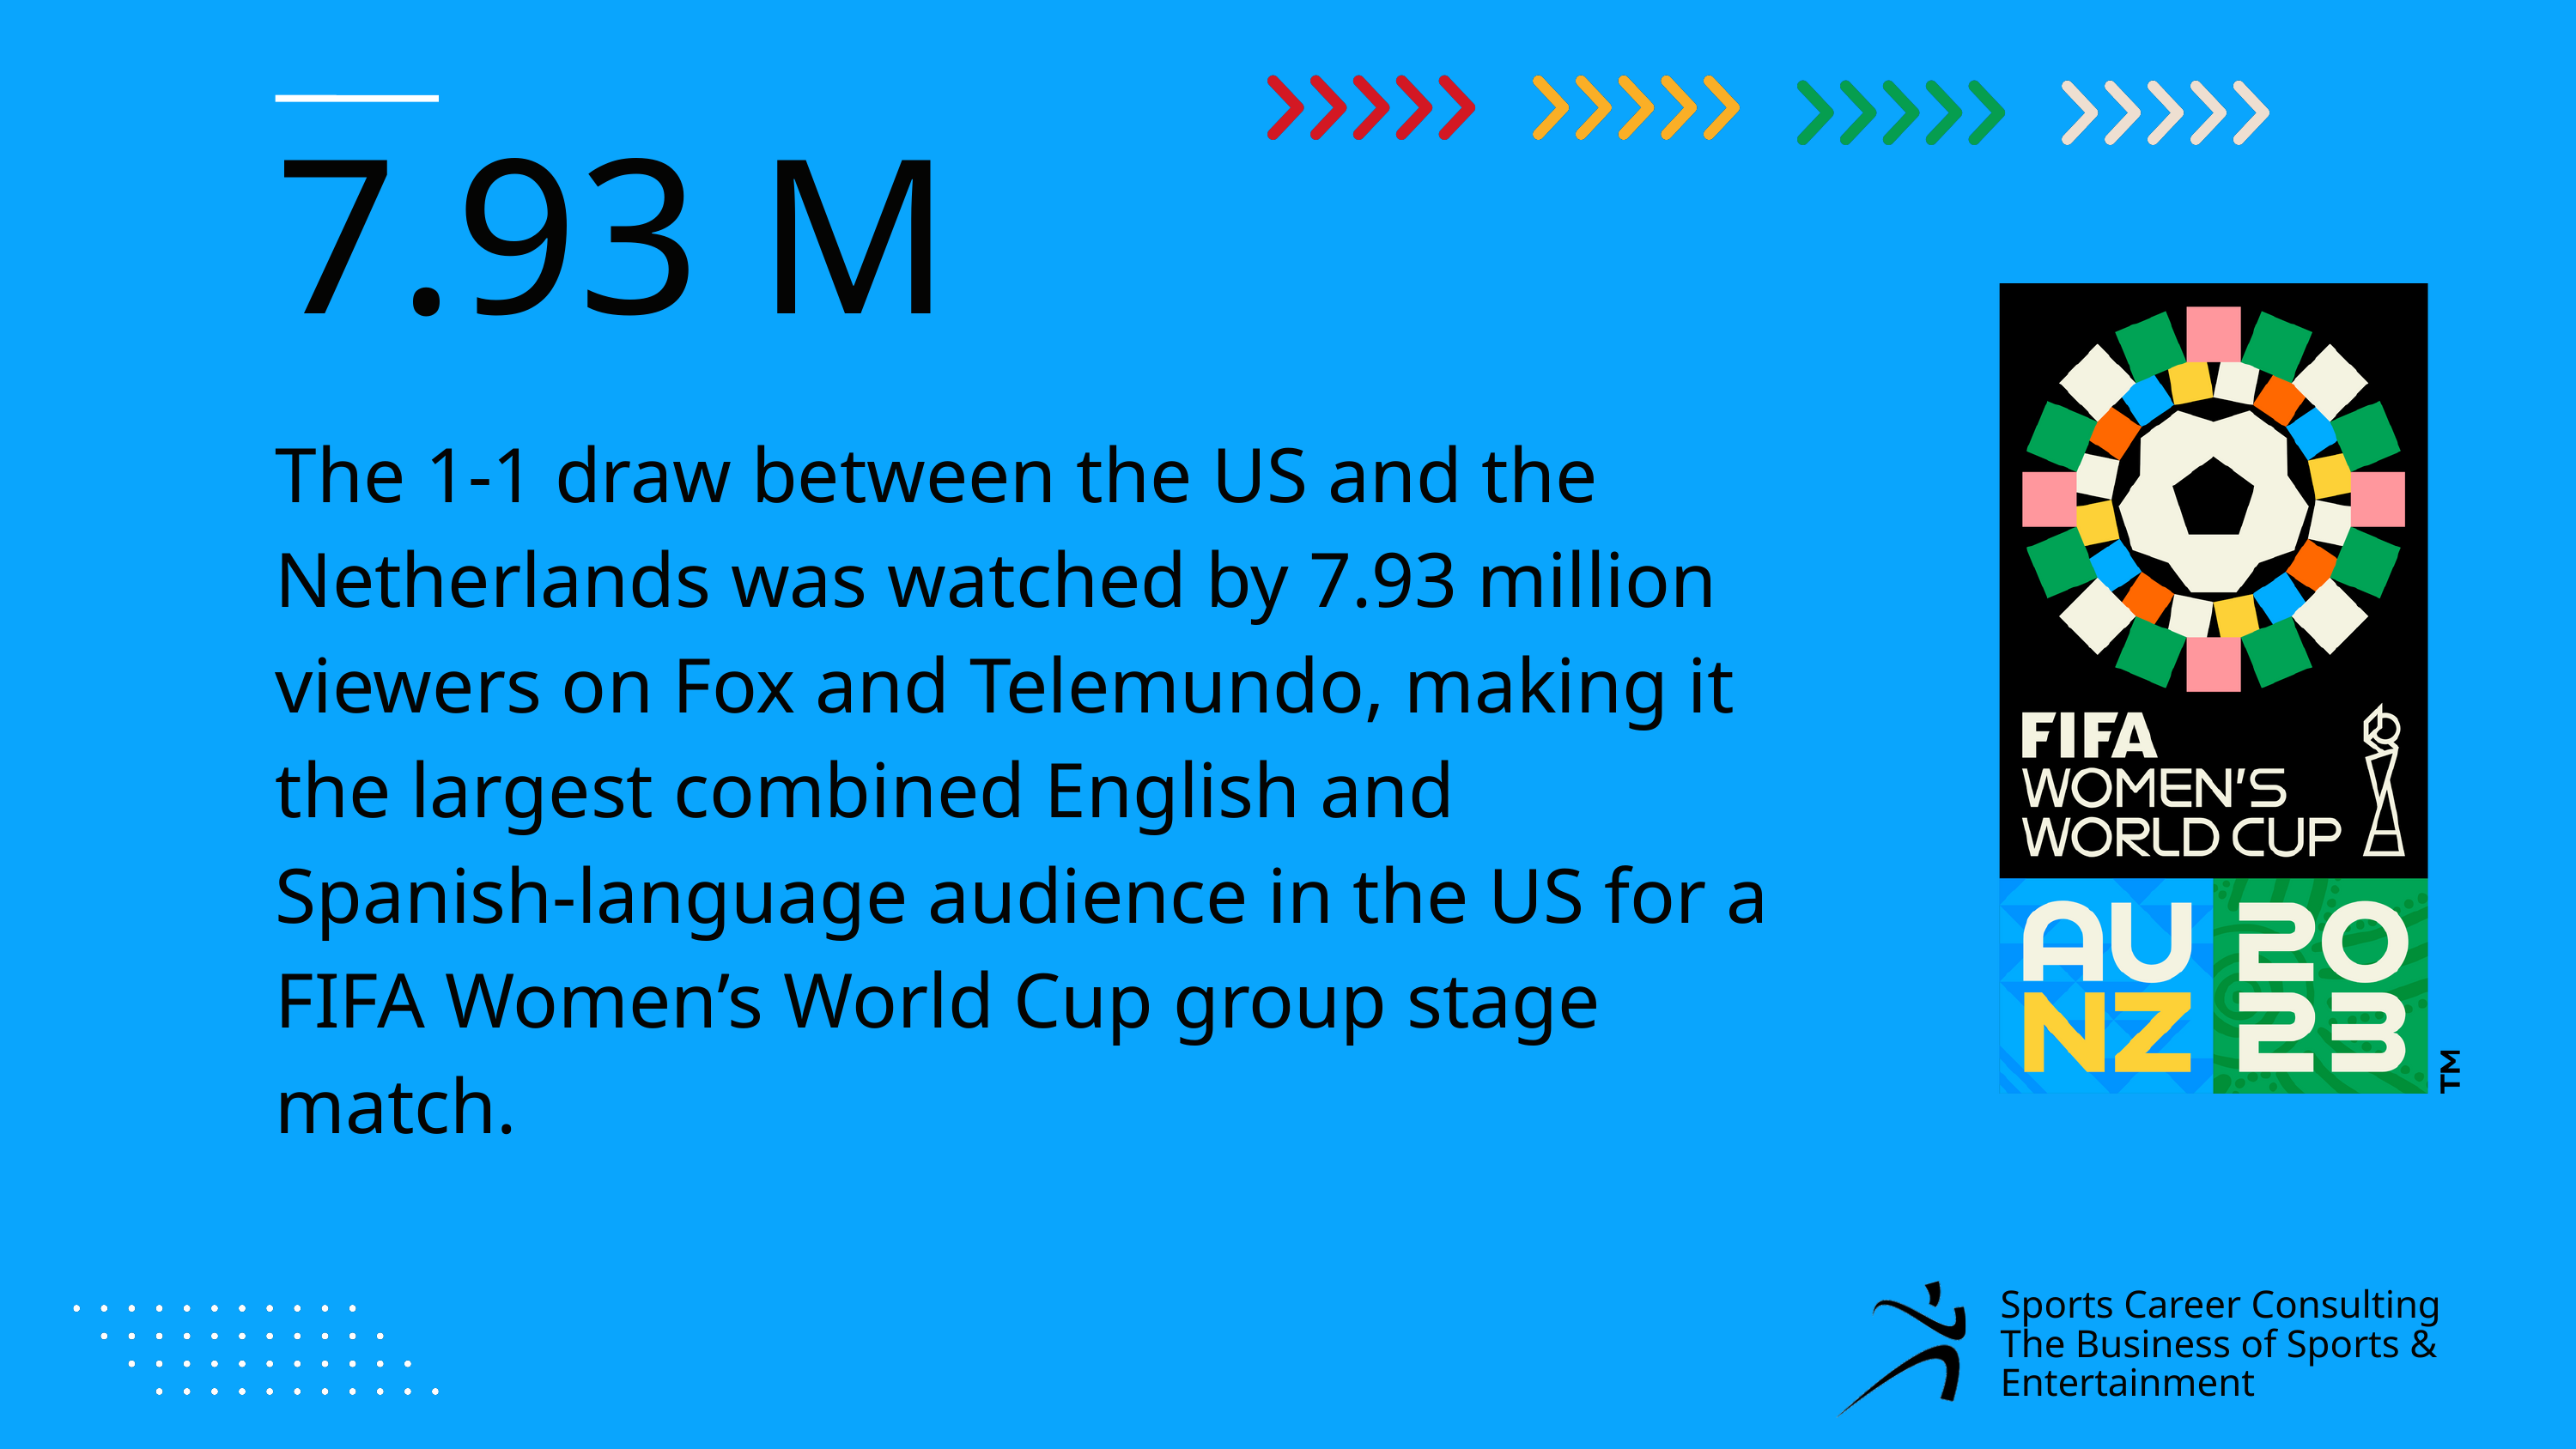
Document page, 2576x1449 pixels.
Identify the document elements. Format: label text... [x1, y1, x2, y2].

text_box [73, 1305, 439, 1395]
text_box [1267, 75, 1476, 140]
text_box The 1-1 draw between the US and the Netherlands was watched by 7.93 million viewers on Fox and Telemundo, making it the largest combined English and Spanish-language audience in the US for a FIFA Women’s World Cup group stage match. [275, 412, 1775, 1149]
text_box [1965, 283, 2460, 1094]
text_box 7.93 M [275, 120, 1273, 357]
text_box [2061, 80, 2270, 145]
text_box [1796, 80, 2006, 145]
text_box [1836, 1281, 1966, 1418]
text_box [1531, 75, 1741, 140]
text_box Sports Career Consulting The Business of Sports & Entertainment [2000, 1286, 2508, 1404]
